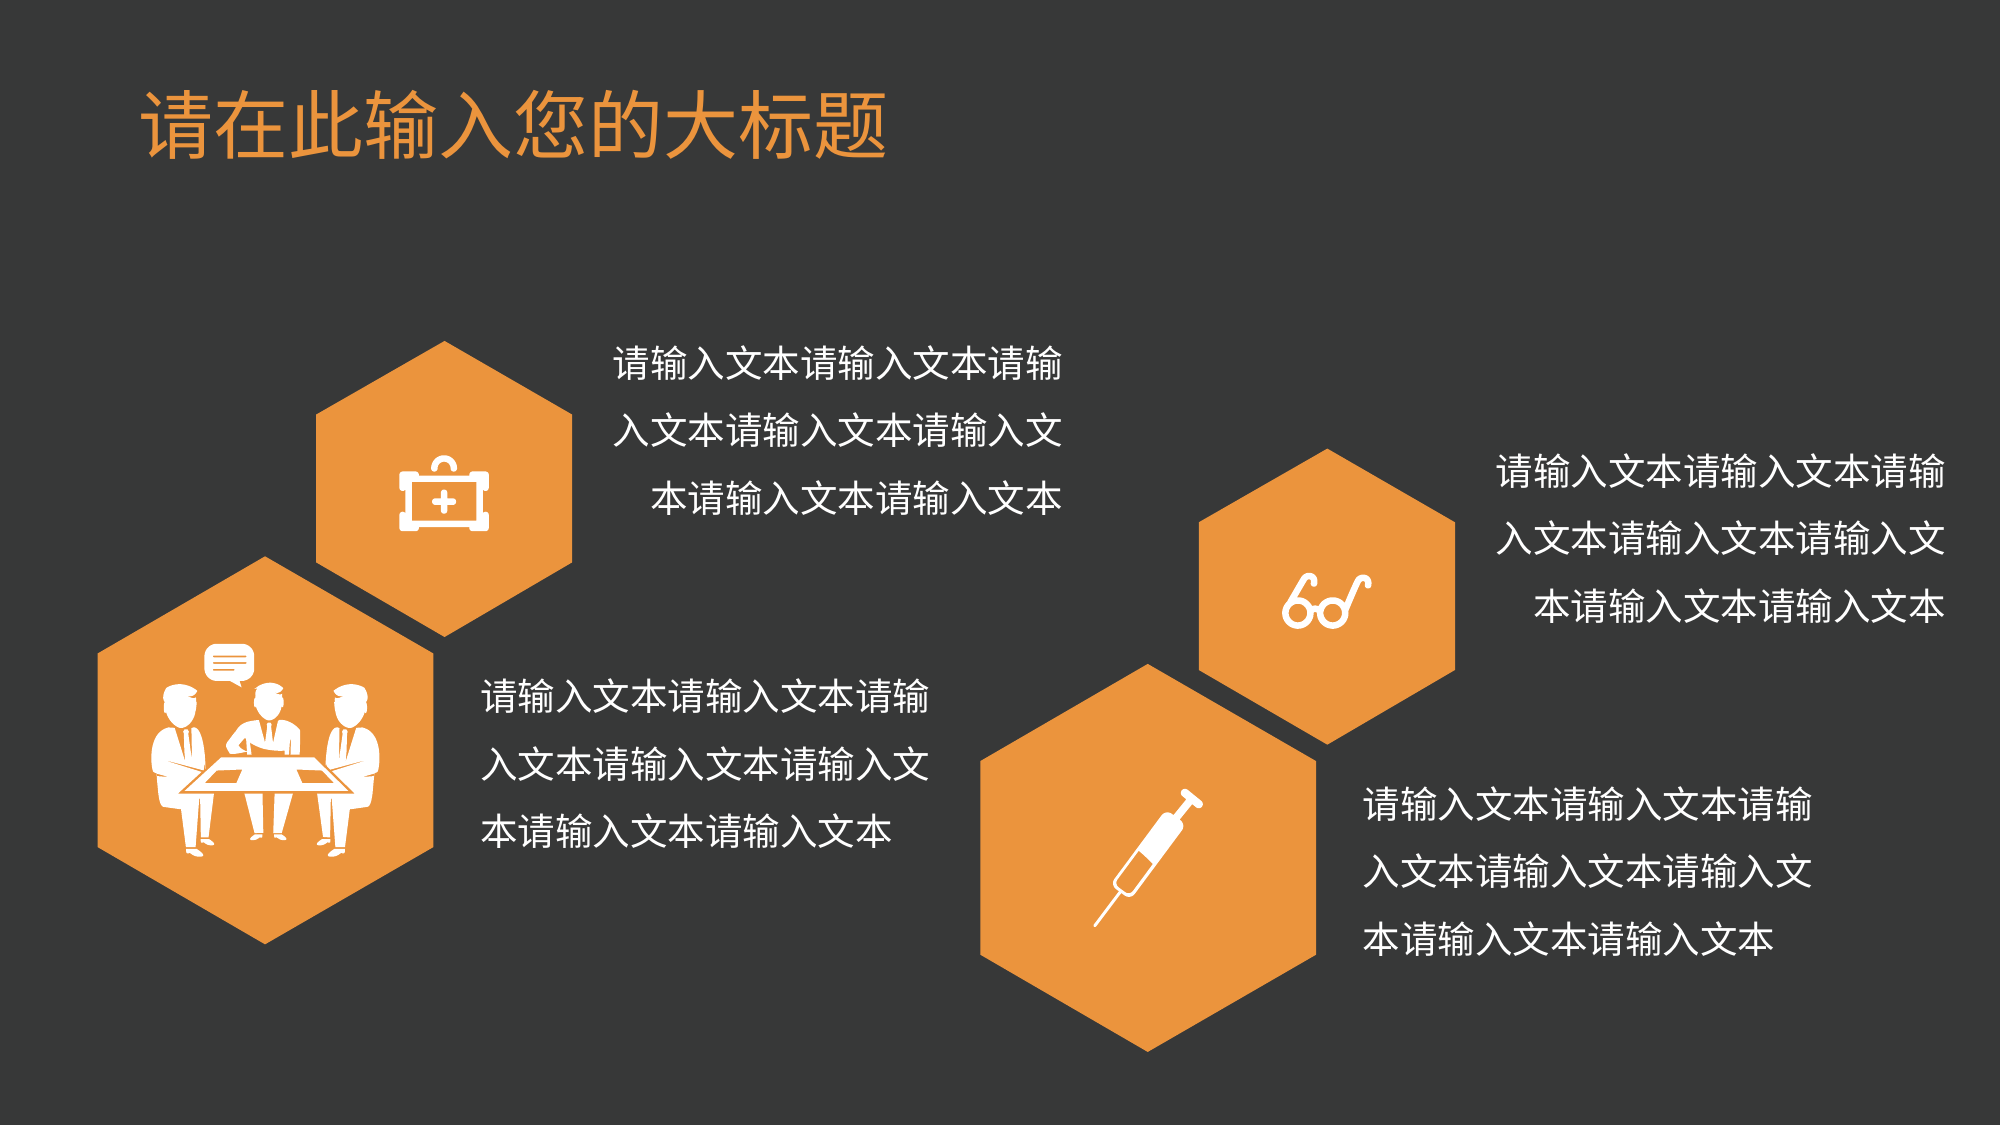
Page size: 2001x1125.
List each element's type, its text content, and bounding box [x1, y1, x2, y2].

text_box [431, 455, 458, 472]
text_box [1093, 788, 1203, 927]
text_box [316, 340, 573, 638]
text_box 请输入文本请输入文本请输入文本请输入文本请输入文本请输入文本请输入文本 [1445, 420, 1961, 632]
title 请在此输入您的大标题 [123, 59, 1876, 200]
text_box [151, 684, 380, 857]
text_box [980, 663, 1317, 1052]
text_box [253, 682, 284, 721]
text_box [97, 556, 434, 945]
text_box [1198, 448, 1456, 745]
text_box [1282, 572, 1372, 629]
text_box [399, 471, 489, 532]
text_box 请输入文本请输入文本请输入文本请输入文本请输入文本请输入文本请输入文本 [464, 646, 981, 858]
text_box 请输入文本请输入文本请输入文本请输入文本请输入文本请输入文本请输入文本 [1347, 753, 1864, 965]
text_box [204, 643, 255, 688]
text_box 请输入文本请输入文本请输入文本请输入文本请输入文本请输入文本请输入文本 [562, 313, 1079, 525]
